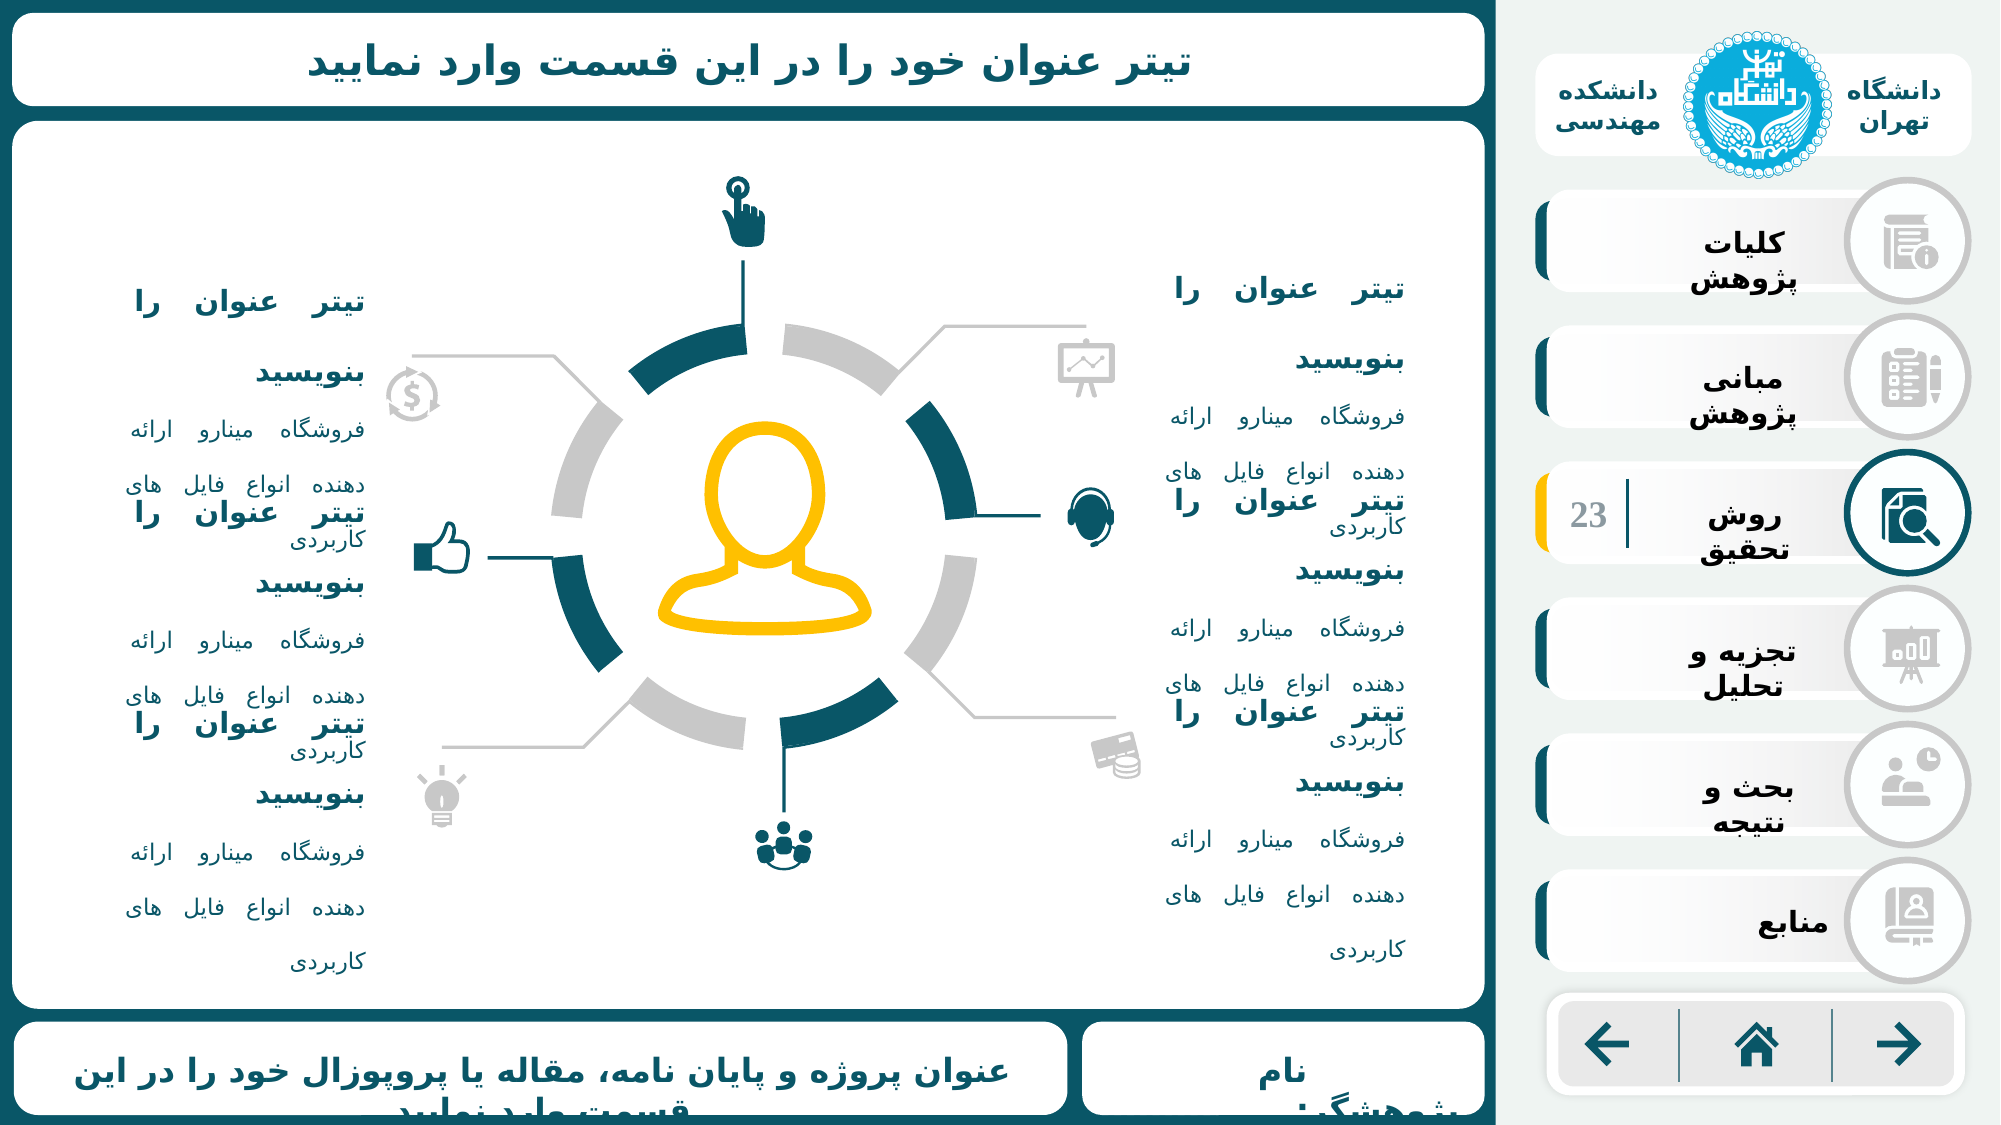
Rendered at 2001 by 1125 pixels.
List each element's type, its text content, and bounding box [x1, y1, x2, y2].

text_box [1877, 1021, 1922, 1067]
text_box تیتر عنوان را بنویسید فروشگاه مینارو ارائه دهنده انواع فایل های کاربردی [96, 662, 381, 982]
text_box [1734, 1021, 1779, 1067]
picture [1683, 31, 1832, 179]
text_box تیتر عنوان را بنویسید فروشگاه مینارو ارائه دهنده انواع فایل های کاربردی [96, 239, 381, 451]
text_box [1885, 887, 1935, 947]
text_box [903, 554, 1141, 779]
text_box دانشکده مهندسی [1522, 67, 1683, 142]
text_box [782, 323, 1115, 398]
text_box بحث و نتیجه [1654, 760, 1844, 846]
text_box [1881, 747, 1941, 807]
text_box تیتر عنوان را بنویسید فروشگاه مینارو ارائه دهنده انواع فایل های کاربردی [1136, 649, 1421, 970]
text_box کلیات پژوهش [1644, 216, 1844, 302]
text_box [1881, 625, 1941, 684]
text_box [1881, 348, 1941, 408]
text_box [905, 400, 1114, 548]
text_box [1584, 1021, 1629, 1067]
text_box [386, 354, 624, 519]
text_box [413, 521, 624, 673]
text_box [657, 421, 872, 636]
text_box عنوان پروژه و پایان نامه، مقاله یا پروپوزال خود را در این قسمت وارد نمایید [19, 1041, 1067, 1125]
text_box دانشگاه تهران [1832, 67, 1981, 142]
slide_number 23 [1549, 482, 1628, 543]
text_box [1881, 488, 1941, 547]
text_box تیتر عنوان را بنویسید فروشگاه مینارو ارائه دهنده انواع فایل های کاربردی [1136, 227, 1421, 438]
text_box منابع [1670, 895, 1844, 946]
text_box نام پژوهشگر:............... [1084, 1041, 1482, 1125]
text_box مبانی پژوهش [1642, 352, 1844, 437]
text_box روش تحقیق [1646, 488, 1844, 573]
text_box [754, 677, 899, 871]
text_box تیتر عنوان را بنویسید فروشگاه مینارو ارائه دهنده انواع فایل های کاربردی [1136, 438, 1421, 649]
text_box تجزیه و تحلیل [1642, 624, 1844, 710]
text_box تیتر عنوان خود را در این قسمت وارد نمایید [19, 26, 1481, 92]
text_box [417, 676, 747, 828]
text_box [628, 176, 766, 396]
text_box تیتر عنوان را بنویسید فروشگاه مینارو ارائه دهنده انواع فایل های کاربردی [96, 451, 381, 662]
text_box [1883, 214, 1939, 270]
